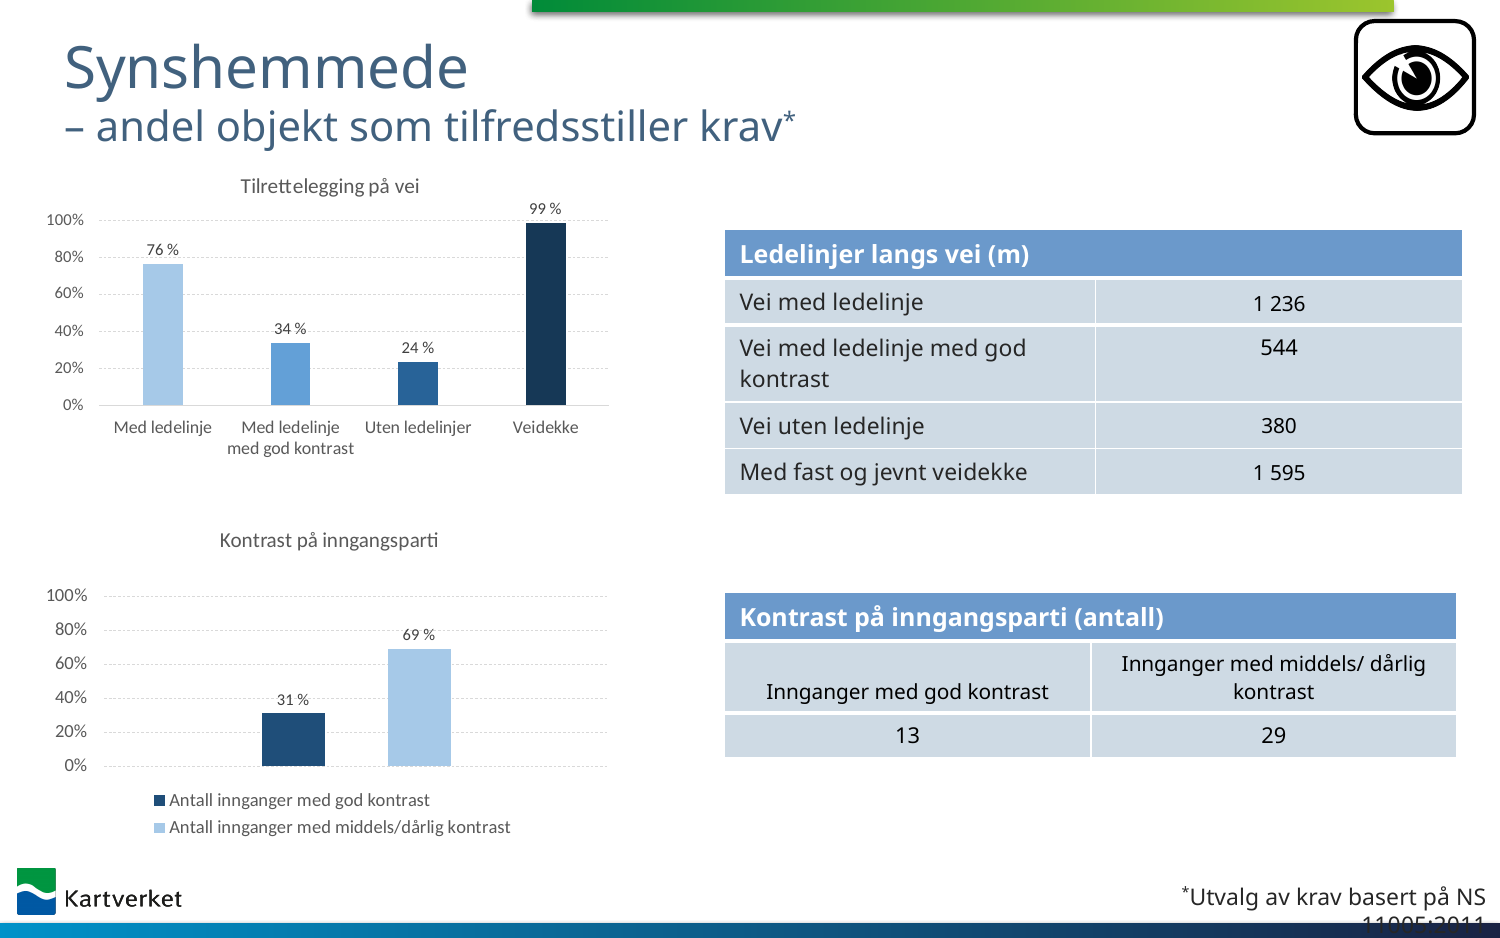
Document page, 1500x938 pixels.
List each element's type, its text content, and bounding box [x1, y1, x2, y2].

table_cell 380 [1096, 403, 1462, 448]
picture [41, 520, 618, 846]
picture [41, 166, 619, 492]
table_cell 544 [1096, 327, 1462, 401]
text_box Synshemmede – andel objekt som tilfredsstiller krav* [49, 24, 1431, 158]
table_cell Vei med ledelinje [725, 280, 1095, 323]
table_cell 1 595 [1096, 449, 1462, 494]
table_cell Med fast og jevnt veidekke [725, 449, 1095, 494]
table_cell Innganger med god kontrast [725, 643, 1090, 711]
table_header Ledelinjer langs vei (m) [725, 230, 1462, 276]
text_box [1355, 20, 1475, 134]
table_cell Innganger med middels/ dårlig kontrast [1092, 643, 1456, 711]
table_cell Vei med ledelinje med god kontrast [725, 327, 1095, 401]
table_cell 29 [1092, 715, 1456, 757]
table_cell 13 [725, 715, 1090, 757]
table_cell 1 236 [1096, 280, 1462, 323]
table_header Kontrast på inngangsparti (antall) [725, 593, 1456, 639]
table_cell Vei uten ledelinje [725, 403, 1095, 448]
text_box *Utvalg av krav basert på NS 11005:2011 [1068, 873, 1500, 938]
